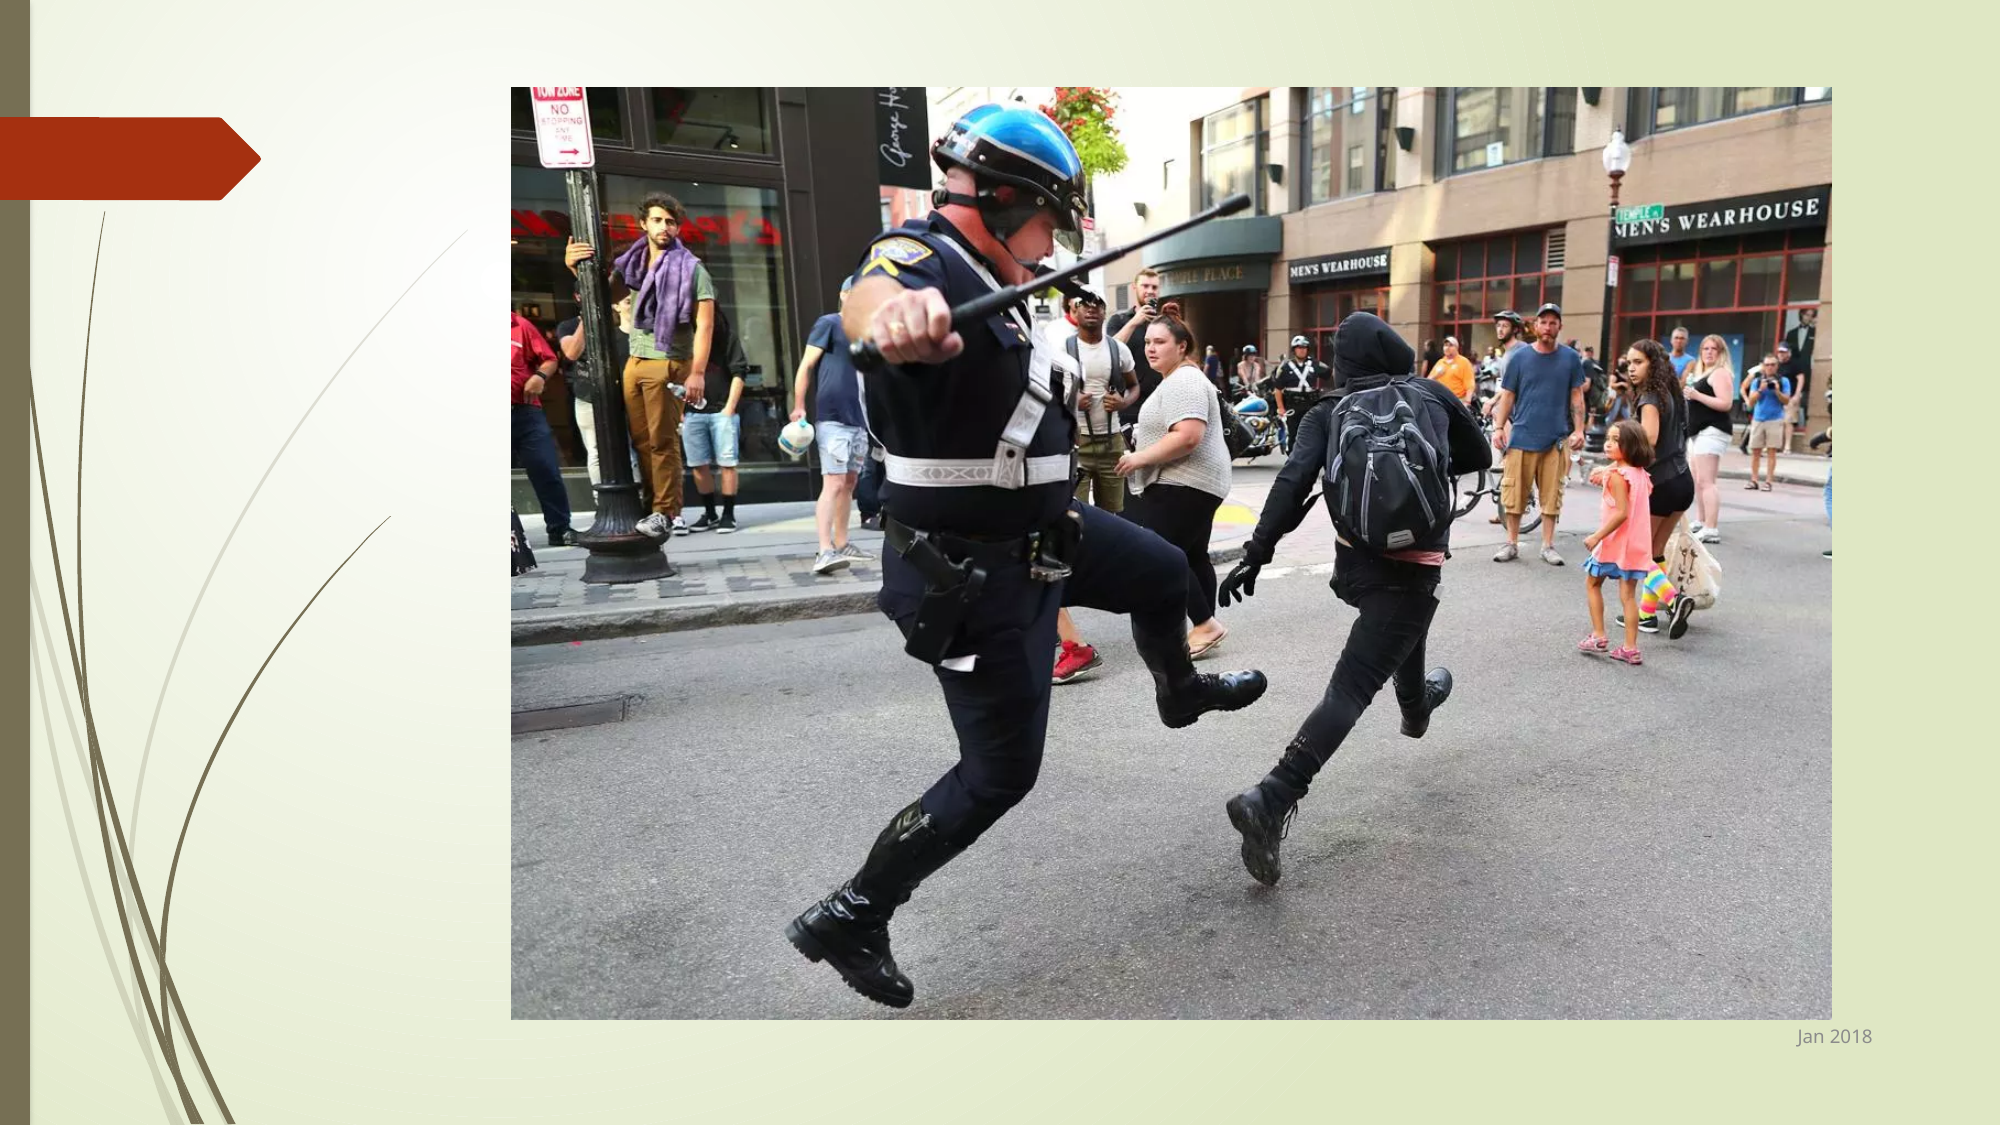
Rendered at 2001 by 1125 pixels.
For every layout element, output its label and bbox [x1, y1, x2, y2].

picture [511, 87, 1832, 1020]
slide_number [1699, 1005, 1888, 1067]
